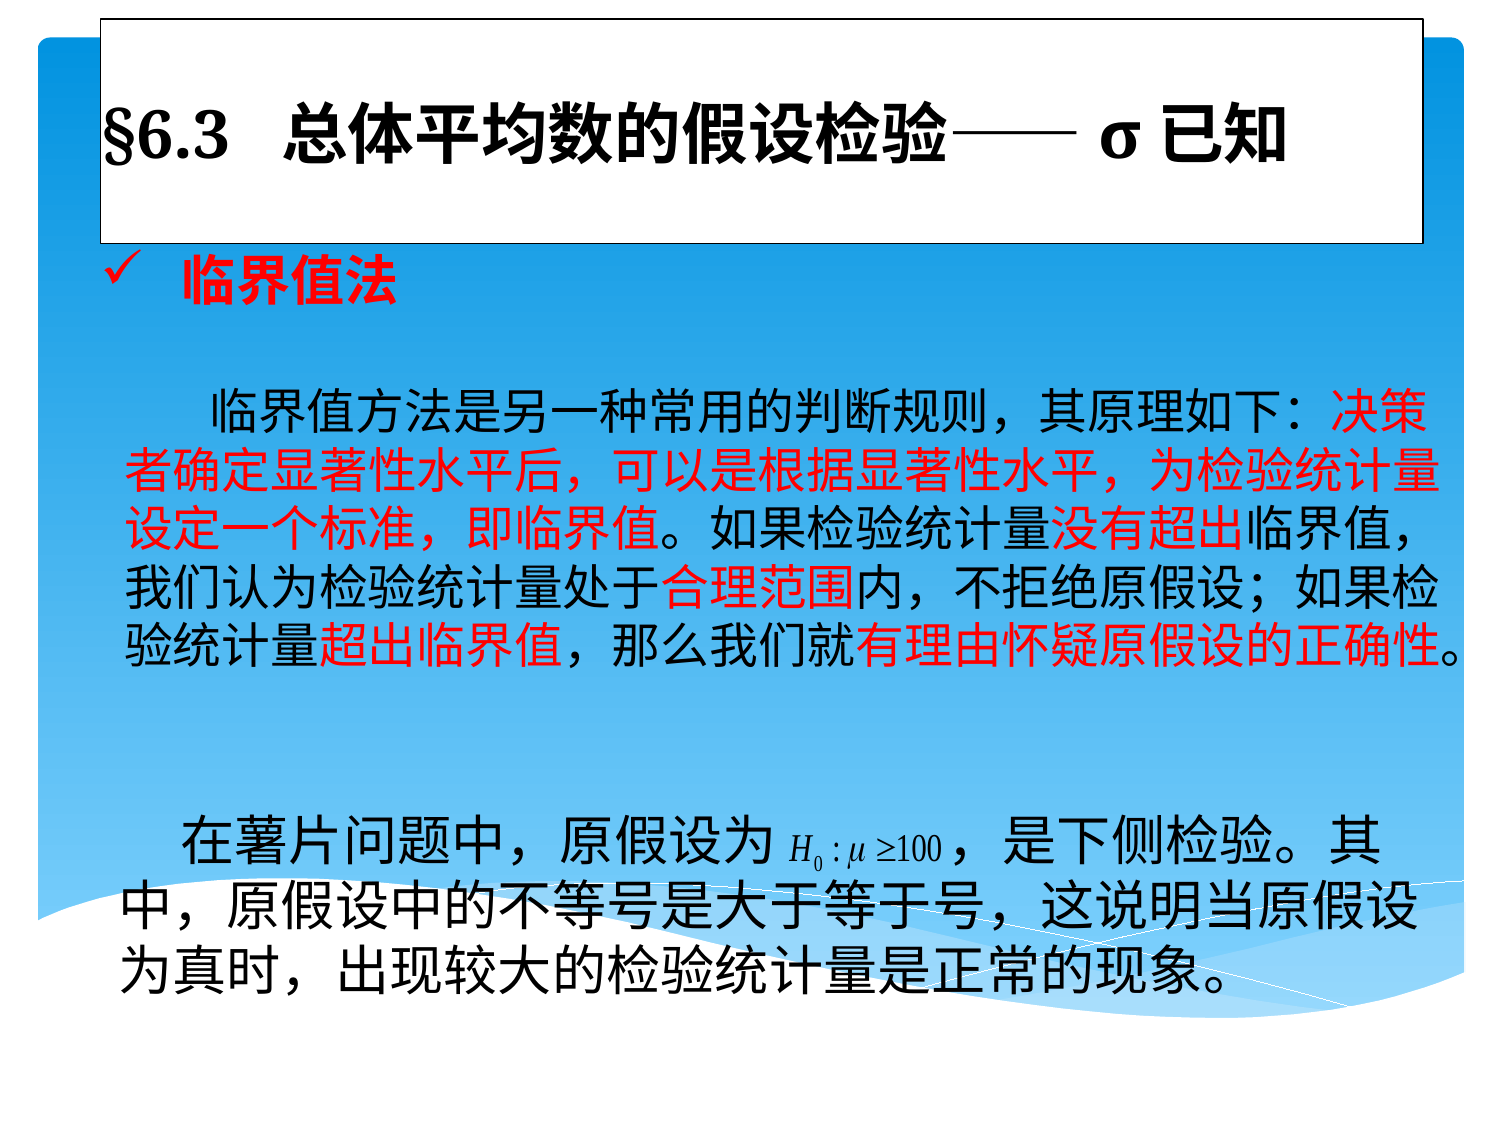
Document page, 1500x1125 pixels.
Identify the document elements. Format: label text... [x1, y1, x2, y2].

title §6.3 总体平均数的假设检验——σ已知 [100, 19, 1424, 238]
text_box 临界值方法是另一种常用的判断规则，其原理如下：决策者确定显著性水平后，可以是根据显著性水平，为检验统计量设定一个标准，即临界值。如果检验统计量没有超出临界值，我们认为检验统计量处于合理范围内，不拒绝原假设；如果检验统计量超出临界值，那么我们就有理由怀疑原假设的正确性。 [109, 373, 1456, 705]
text_box 临界值法 [85, 238, 1456, 319]
text_box 在薯片问题中，原假设为 ，是下侧检验。其中，原假设中的不等号是大于等于号，这说明当原假设为真时，出现较大的检验统计量是正常的现象。 [103, 798, 1439, 1009]
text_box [782, 822, 949, 882]
